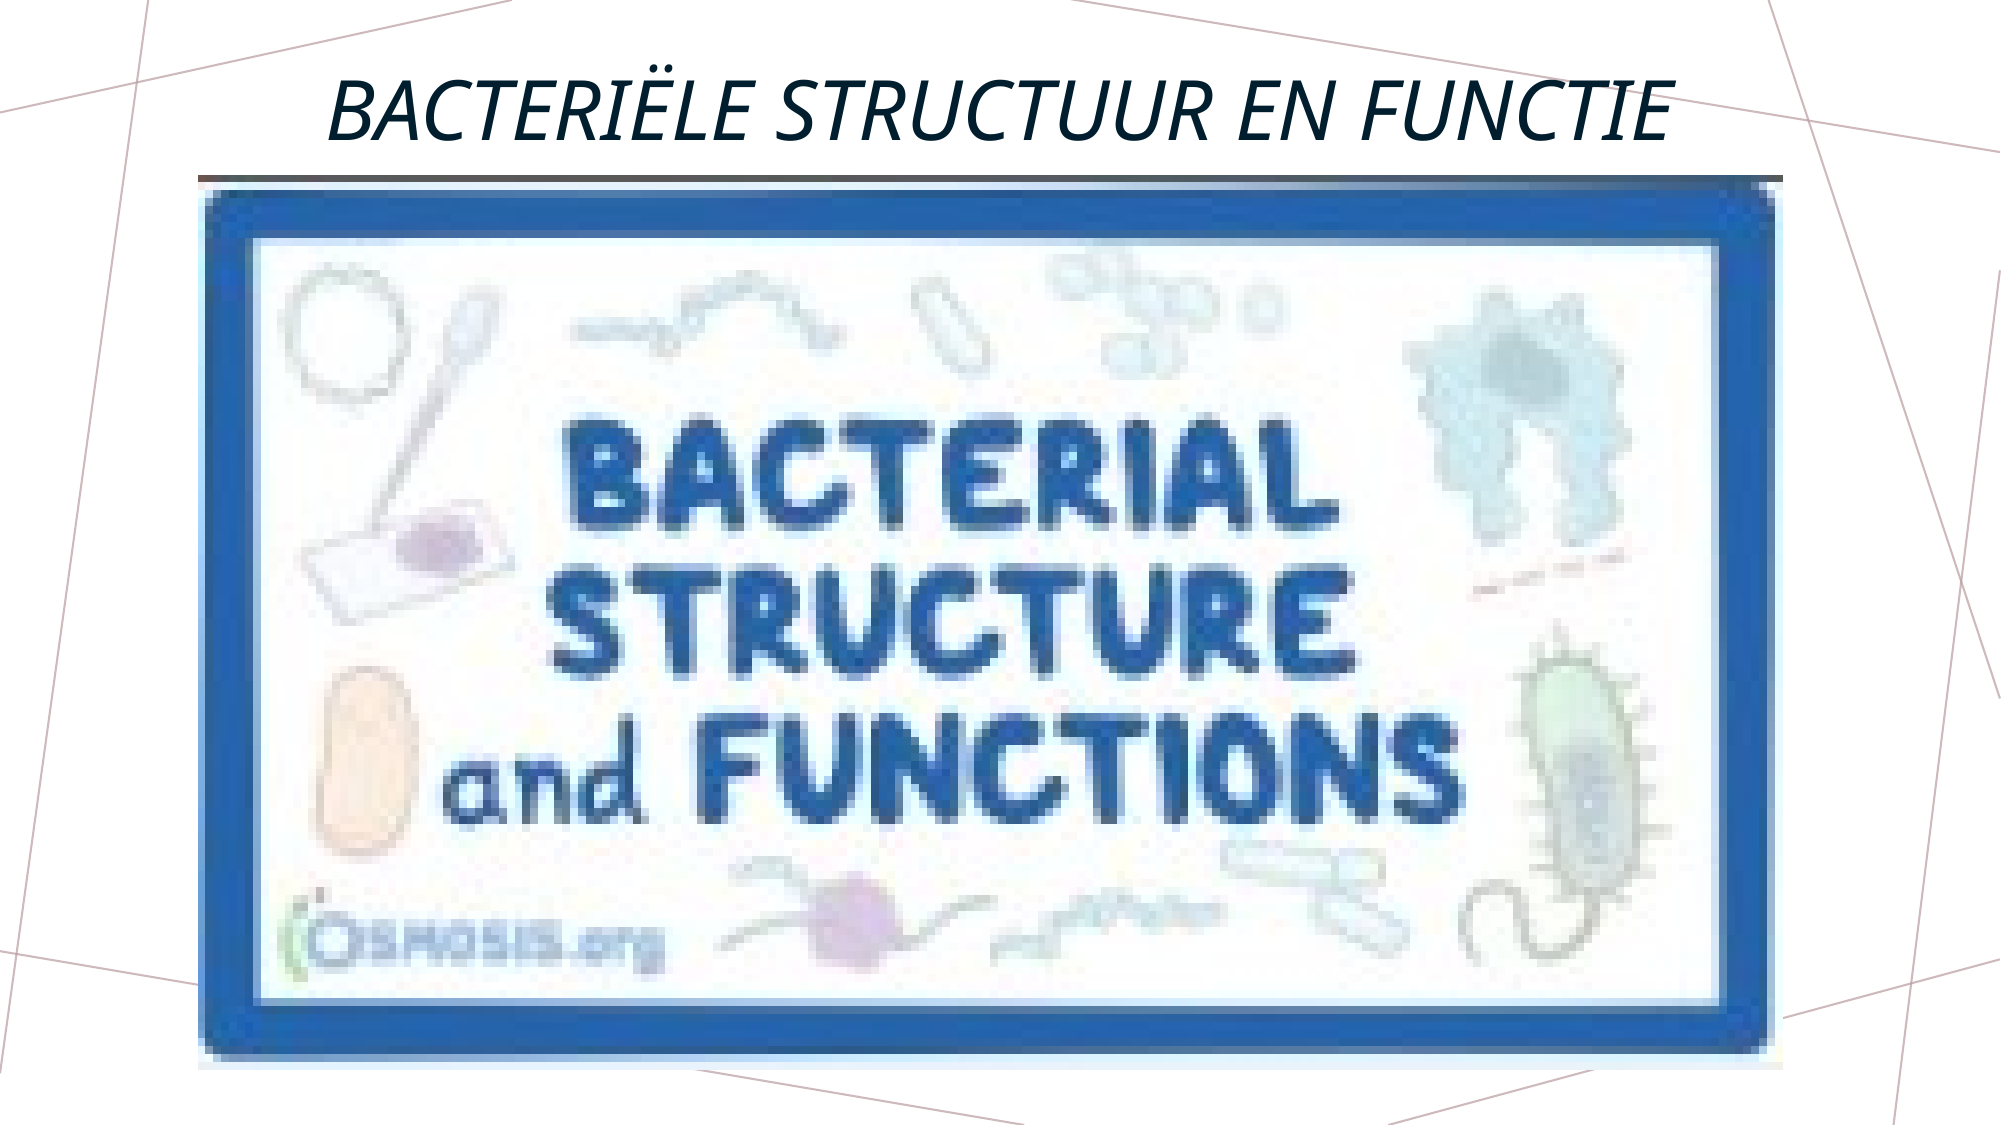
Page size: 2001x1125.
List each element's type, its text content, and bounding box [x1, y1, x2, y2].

title Bacteriële structuur en functie [117, 0, 1883, 227]
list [197, 175, 1784, 1071]
